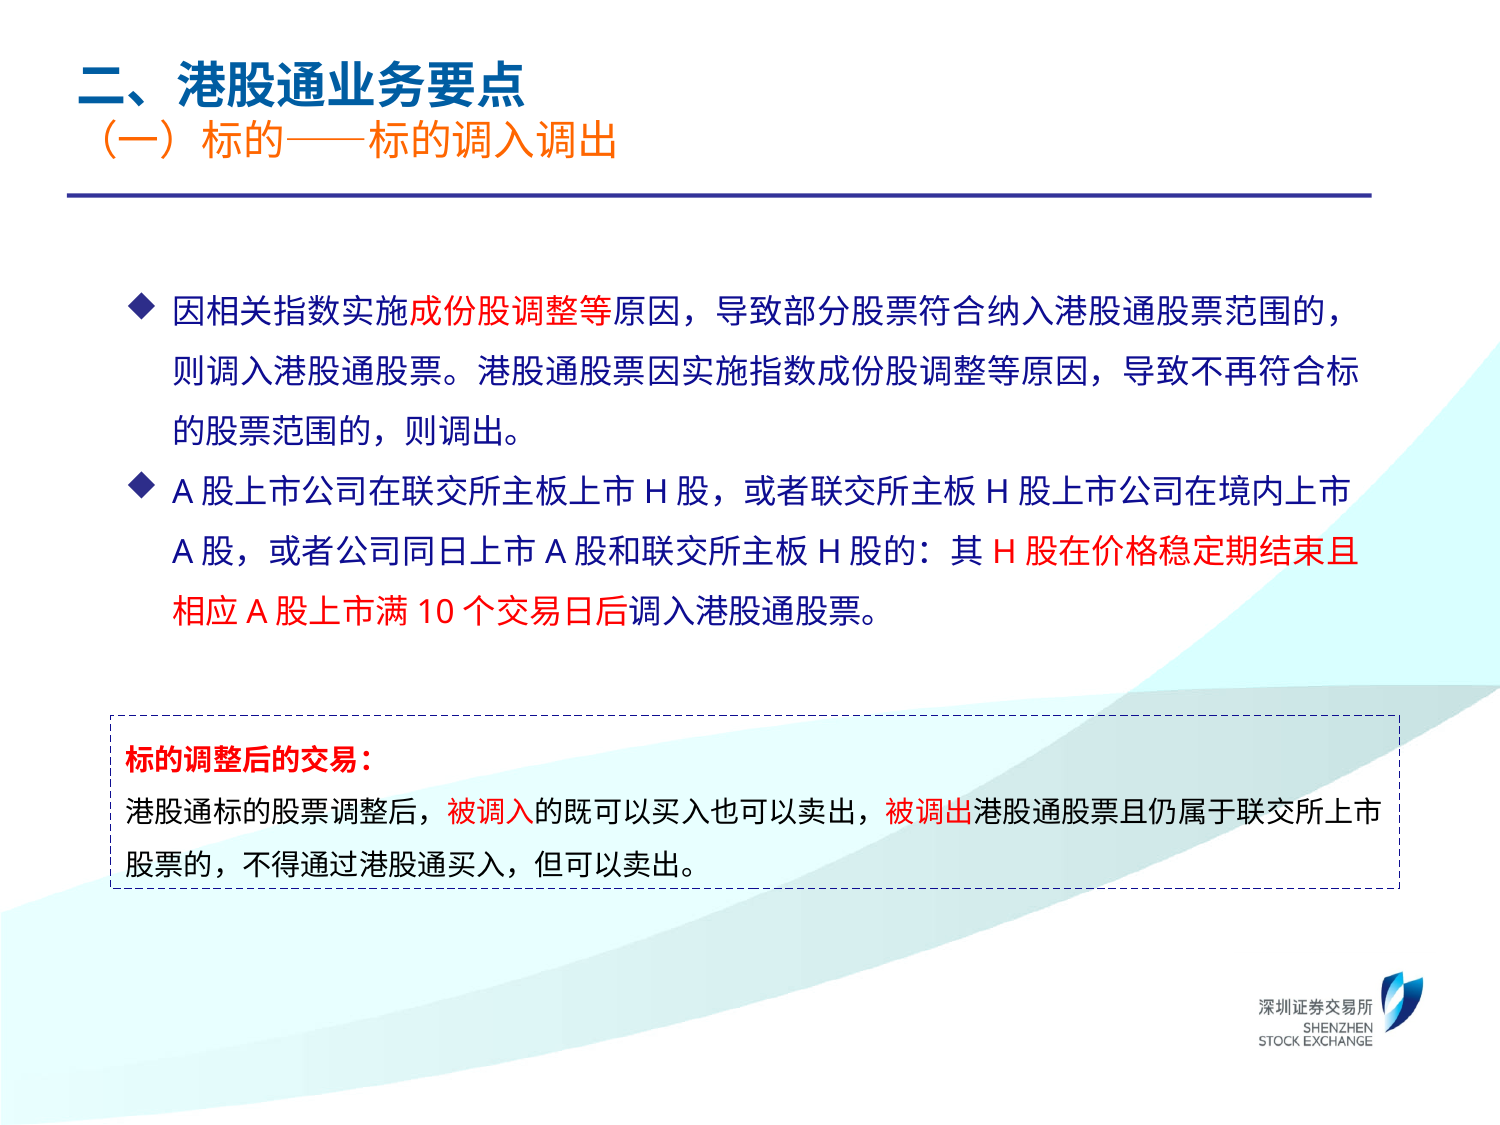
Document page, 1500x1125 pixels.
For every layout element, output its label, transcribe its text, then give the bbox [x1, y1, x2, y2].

picture [0, 0, 1500, 1125]
text_box 二、港股通业务要点 （一）标的——标的调入调出 [64, 47, 1140, 170]
text_box 标的调整后的交易： 港股通标的股票调整后，被调入的既可以买入也可以卖出，被调出港股通股票且仍属于联交所上市股票的，不得通过港股通买入，但可以卖出。 [110, 715, 1400, 889]
text_box 因相关指数实施成份股调整等原因，导致部分股票符合纳入港股通股票范围的，则调入港股通股票。港股通股票因实施指数成份股调整等原因，导致不再符合标的股票范围的，则调出。 A股上市公司在联交所主板上市H股，或者联交所主板H股上市公司在境内上市A股，或者公司同日上市A股和联交所主板H股的：其H股在价格稳定期结束且相应A股上市满10个交易日后调入港股通股票。 [110, 263, 1375, 638]
